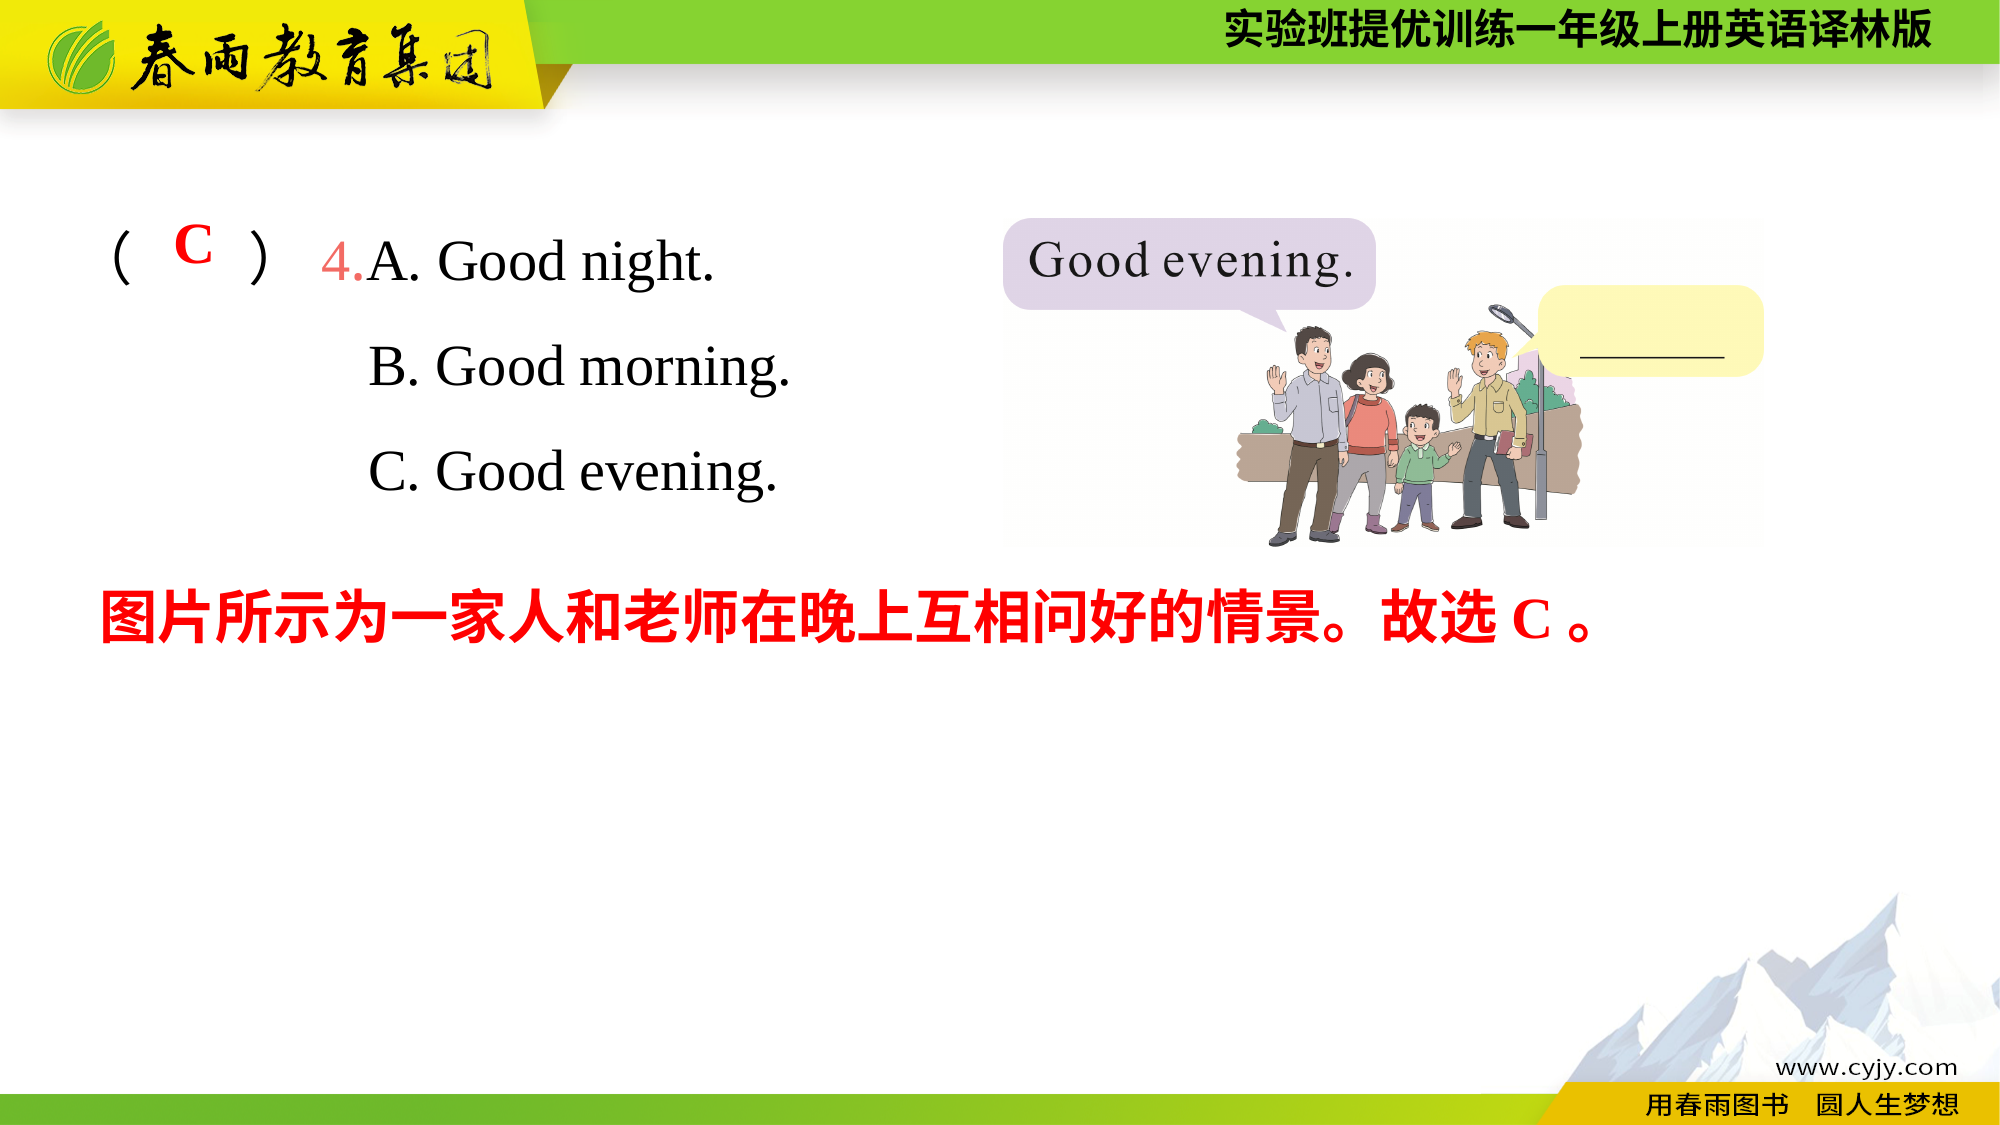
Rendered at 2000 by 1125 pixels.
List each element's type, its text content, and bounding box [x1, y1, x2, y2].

list （ ）4.A. Good night. B. Good morning. C. Good evening. [59, 179, 1944, 500]
text_box 图片所示为一家人和老师在晚上互相问好的情景。故选C。 [84, 537, 1969, 658]
text_box C [158, 197, 231, 283]
picture [0, 0, 2000, 1125]
